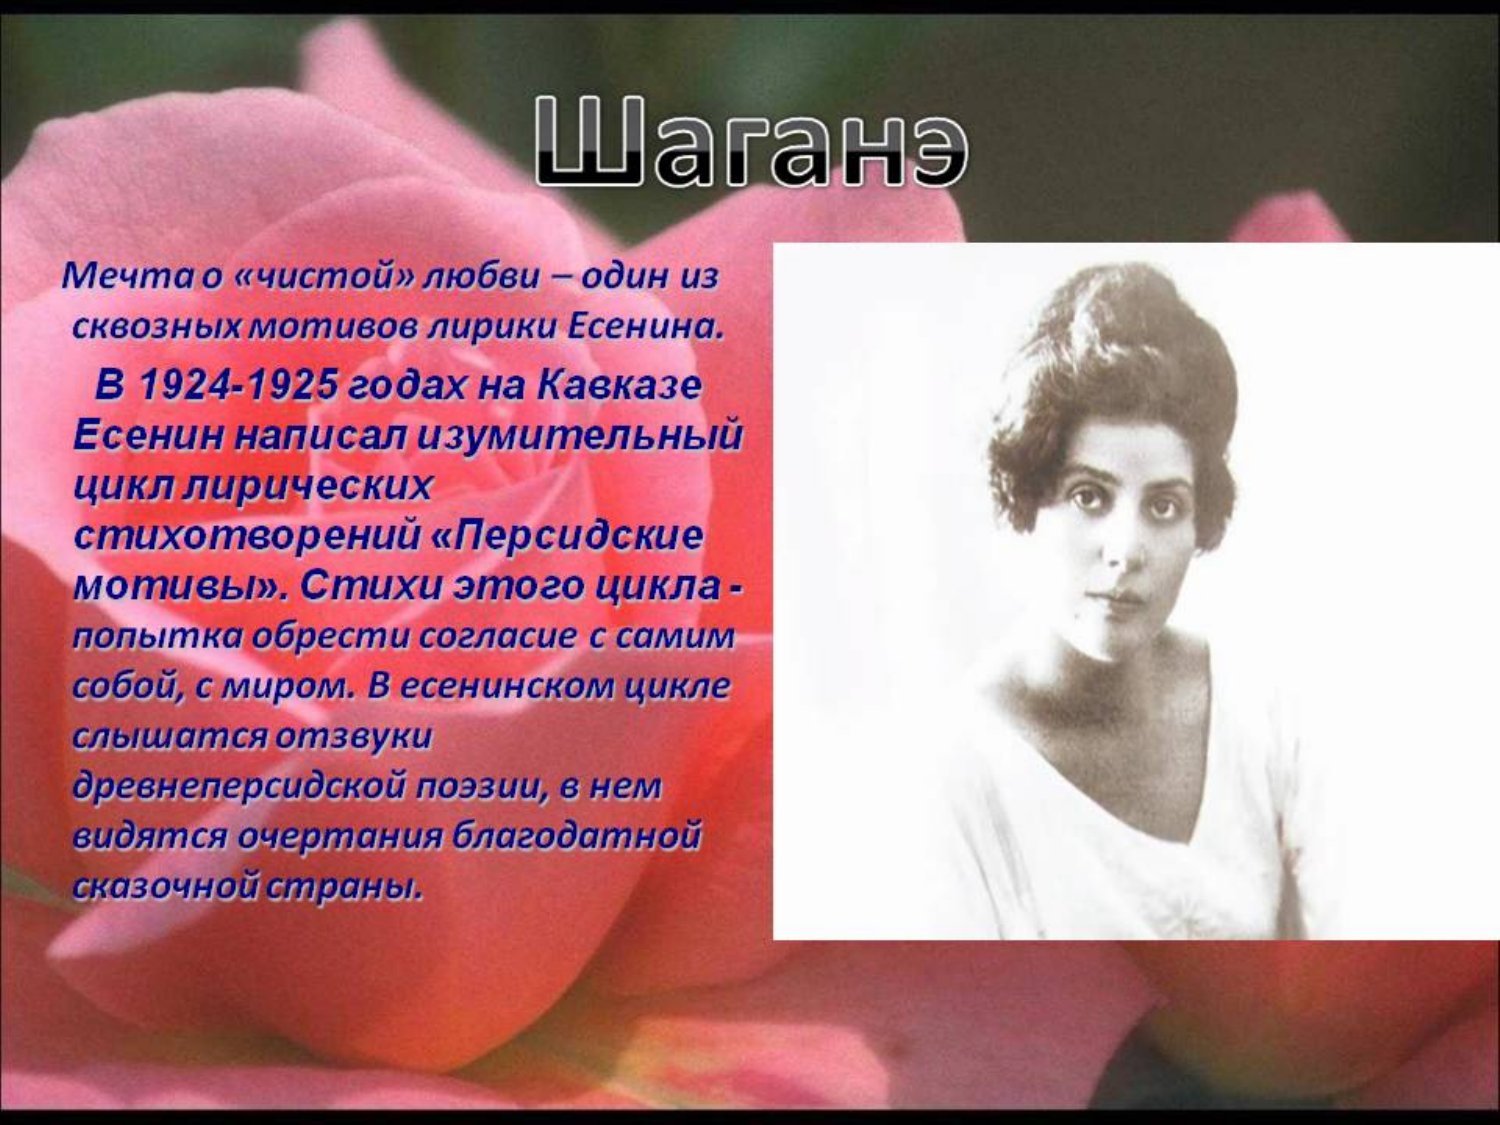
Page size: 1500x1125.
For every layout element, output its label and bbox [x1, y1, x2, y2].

list [0, 0, 1500, 1125]
